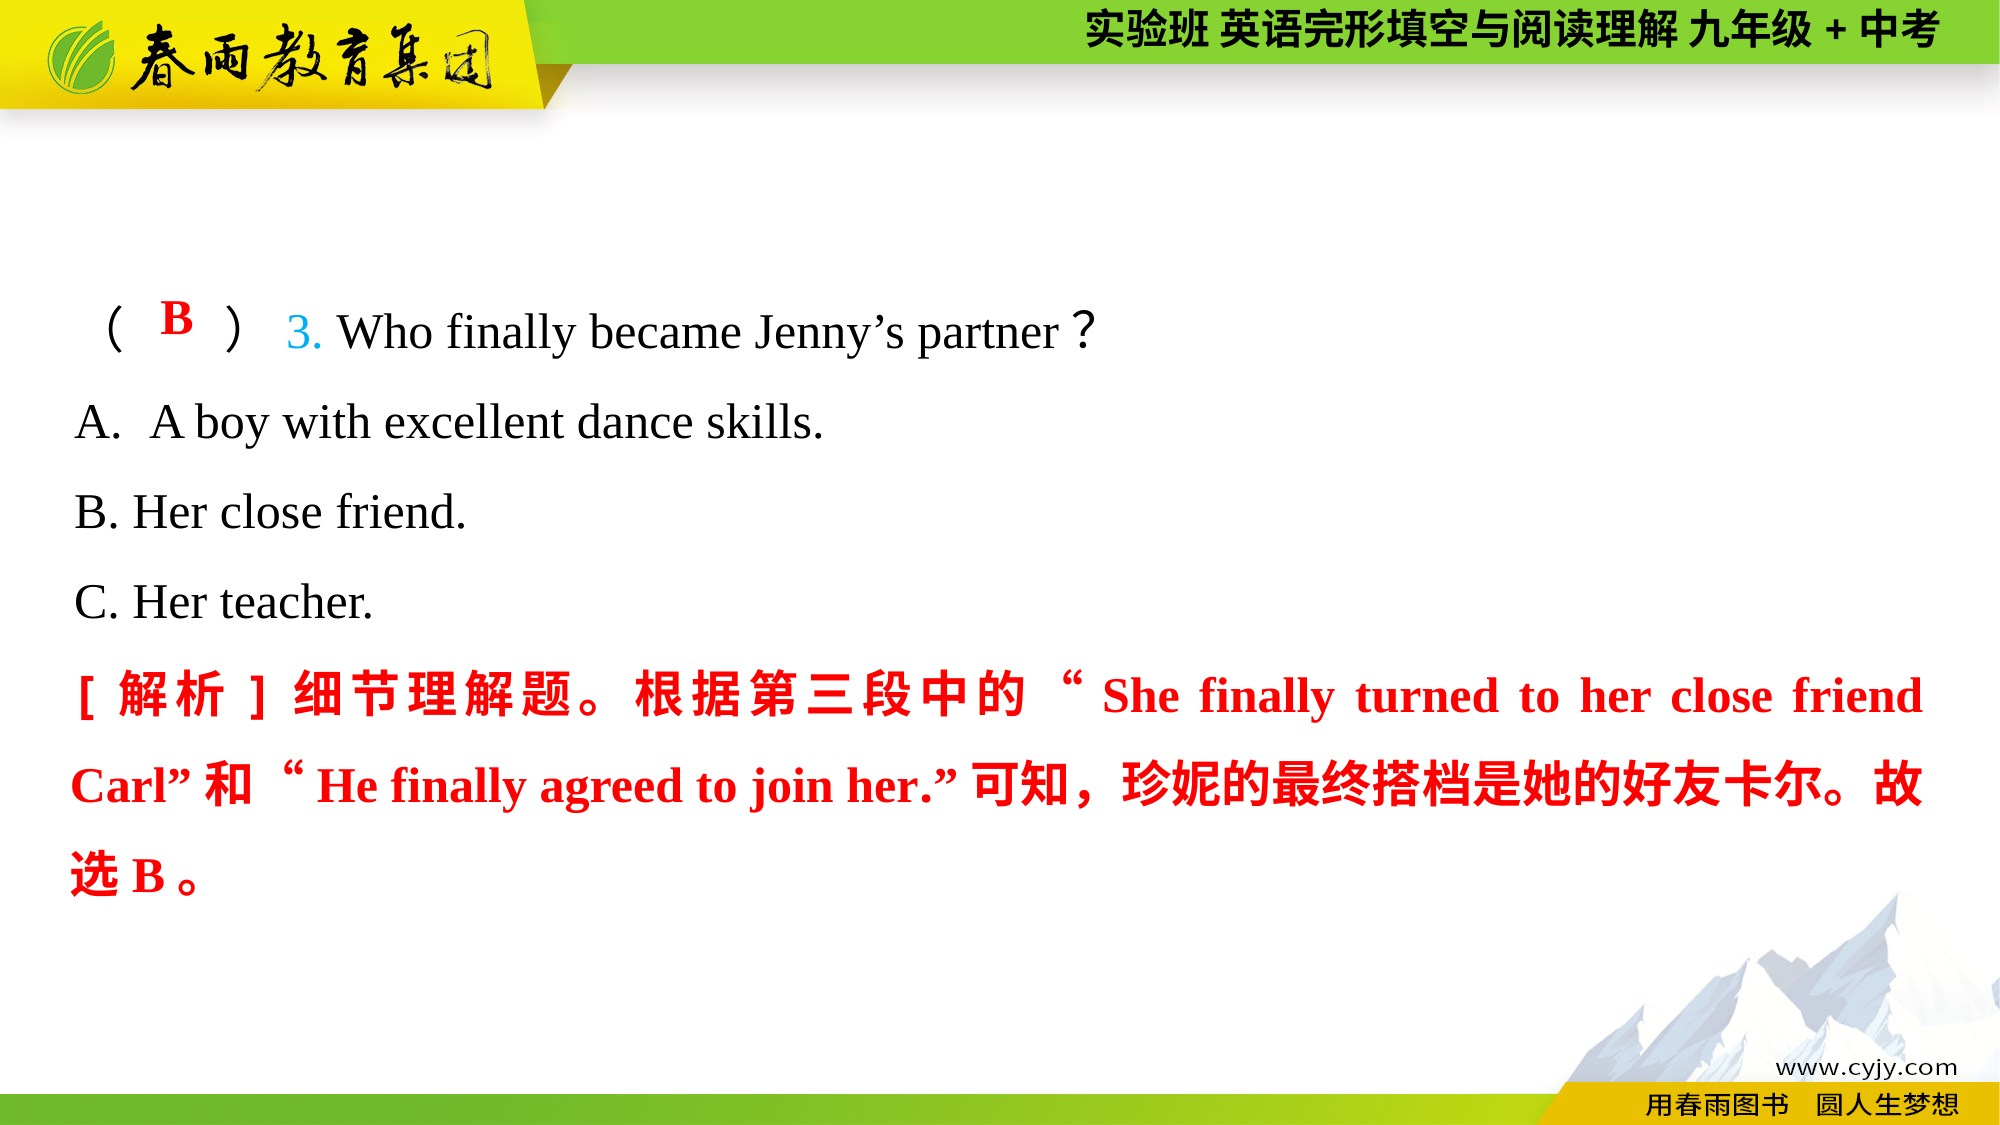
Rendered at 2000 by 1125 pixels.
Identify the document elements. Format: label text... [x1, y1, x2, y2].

picture [0, 0, 2000, 1125]
list （ ）3. Who finally became Jenny’s partner？ A boy with excellent dance skills. B. Her close friend. C. Her teacher. [59, 261, 1944, 640]
text_box B [145, 277, 209, 353]
text_box [解析]细节理解题。根据第三段中的“She finally turned to her close friend Carl”和“He finally agreed to join her.”可知，珍妮的最终搭档是她的好友卡尔。故选B。 [54, 625, 1939, 911]
